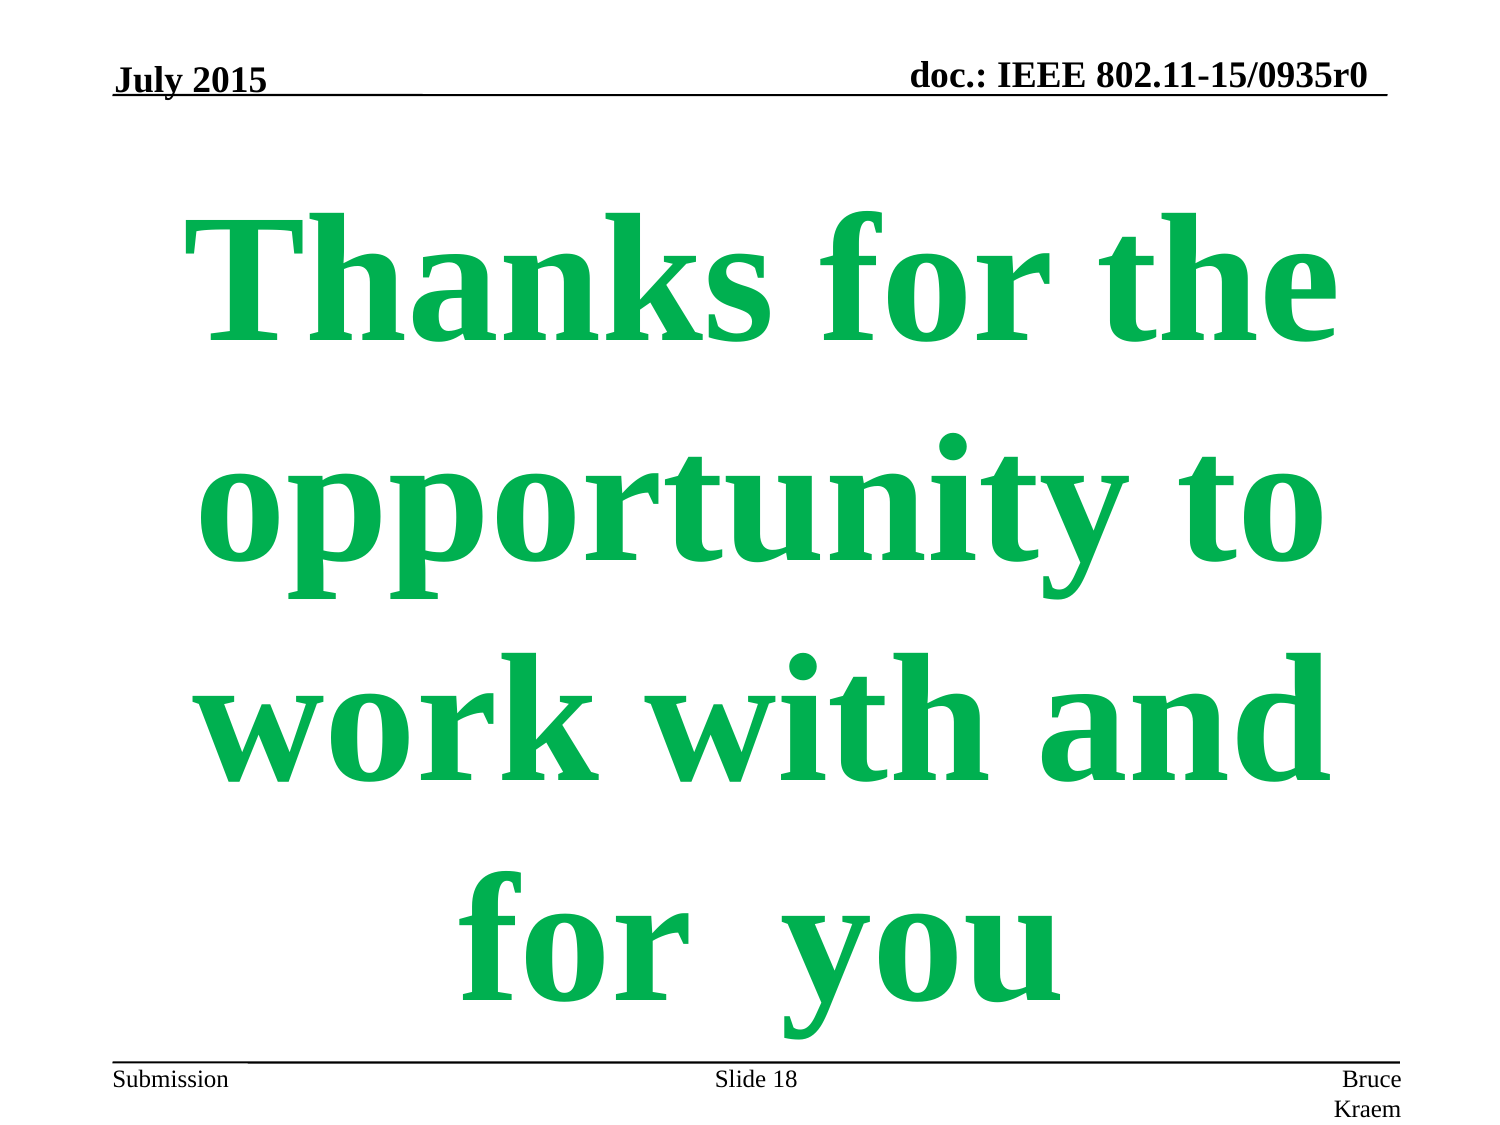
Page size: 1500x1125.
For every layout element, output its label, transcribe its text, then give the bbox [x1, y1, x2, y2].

footer Bruce Kraemer, Marvell [1325, 1062, 1402, 1093]
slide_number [114, 54, 335, 100]
text_box Thanks for the opportunity to work with and for you [99, 149, 1425, 1045]
slide_number Slide 18 [712, 1062, 800, 1093]
